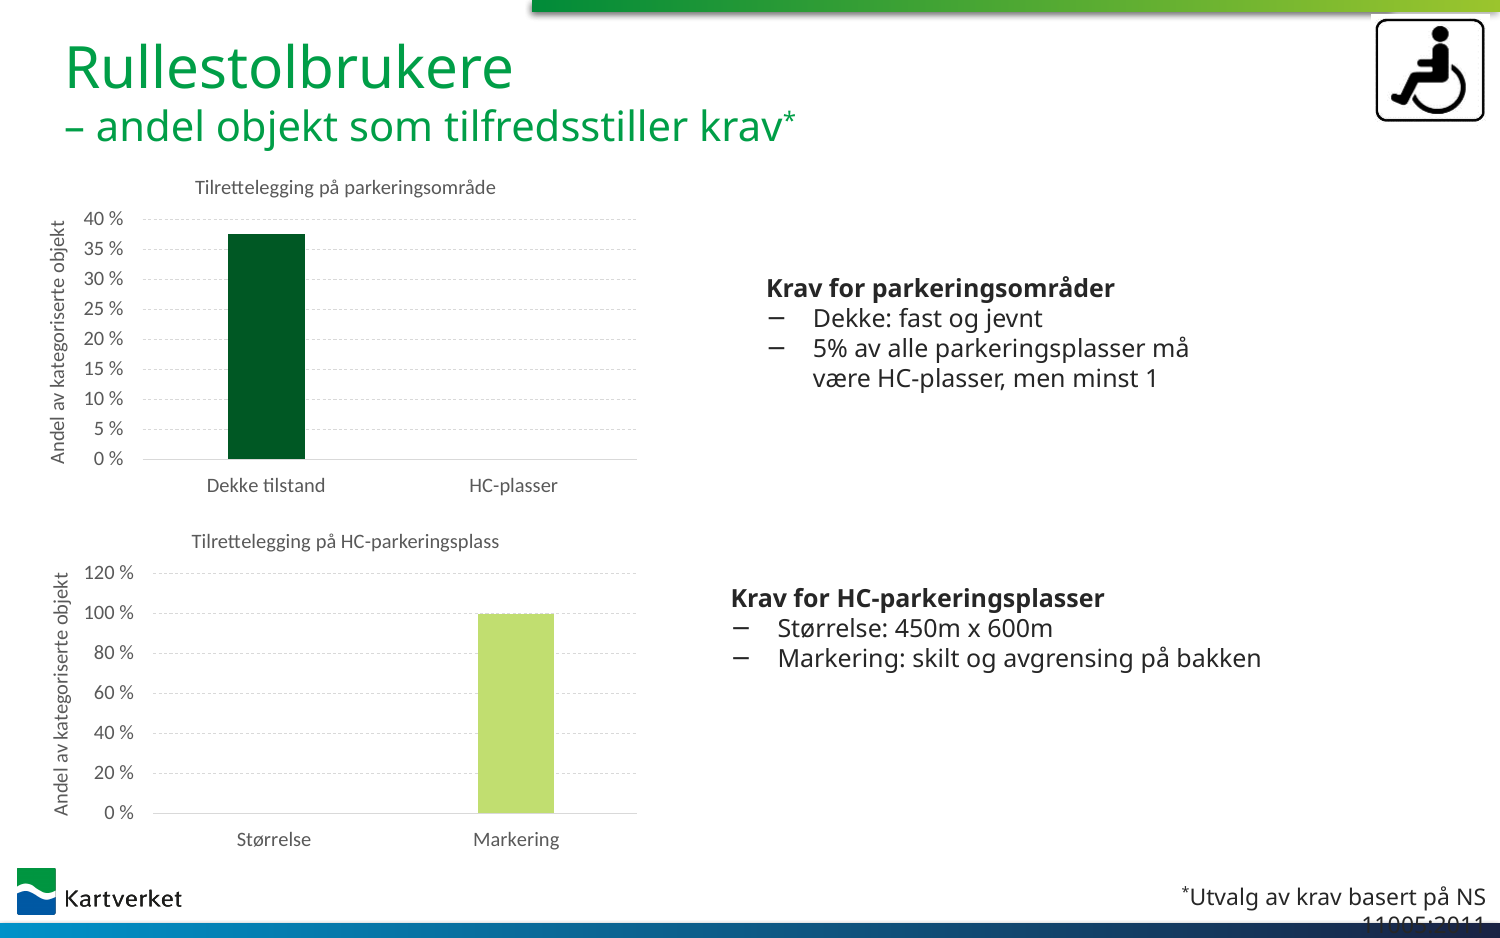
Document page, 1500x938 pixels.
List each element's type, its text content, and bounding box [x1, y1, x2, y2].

text_box Rullestolbrukere – andel objekt som tilfredsstiller krav* [49, 23, 1431, 158]
picture [1371, 13, 1491, 127]
text_box Krav for parkeringsområder Dekke: fast og jevnt 5% av alle parkeringsplasser må være HC-plasser, men minst 1 [751, 264, 1232, 400]
picture [41, 520, 650, 859]
text_box *Utvalg av krav basert på NS 11005:2011 [1068, 873, 1500, 938]
text_box Krav for HC-parkeringsplasser Størrelse: 450m x 600m Markering: skilt og avgrensing på bakken [715, 574, 1278, 680]
picture [41, 166, 650, 505]
